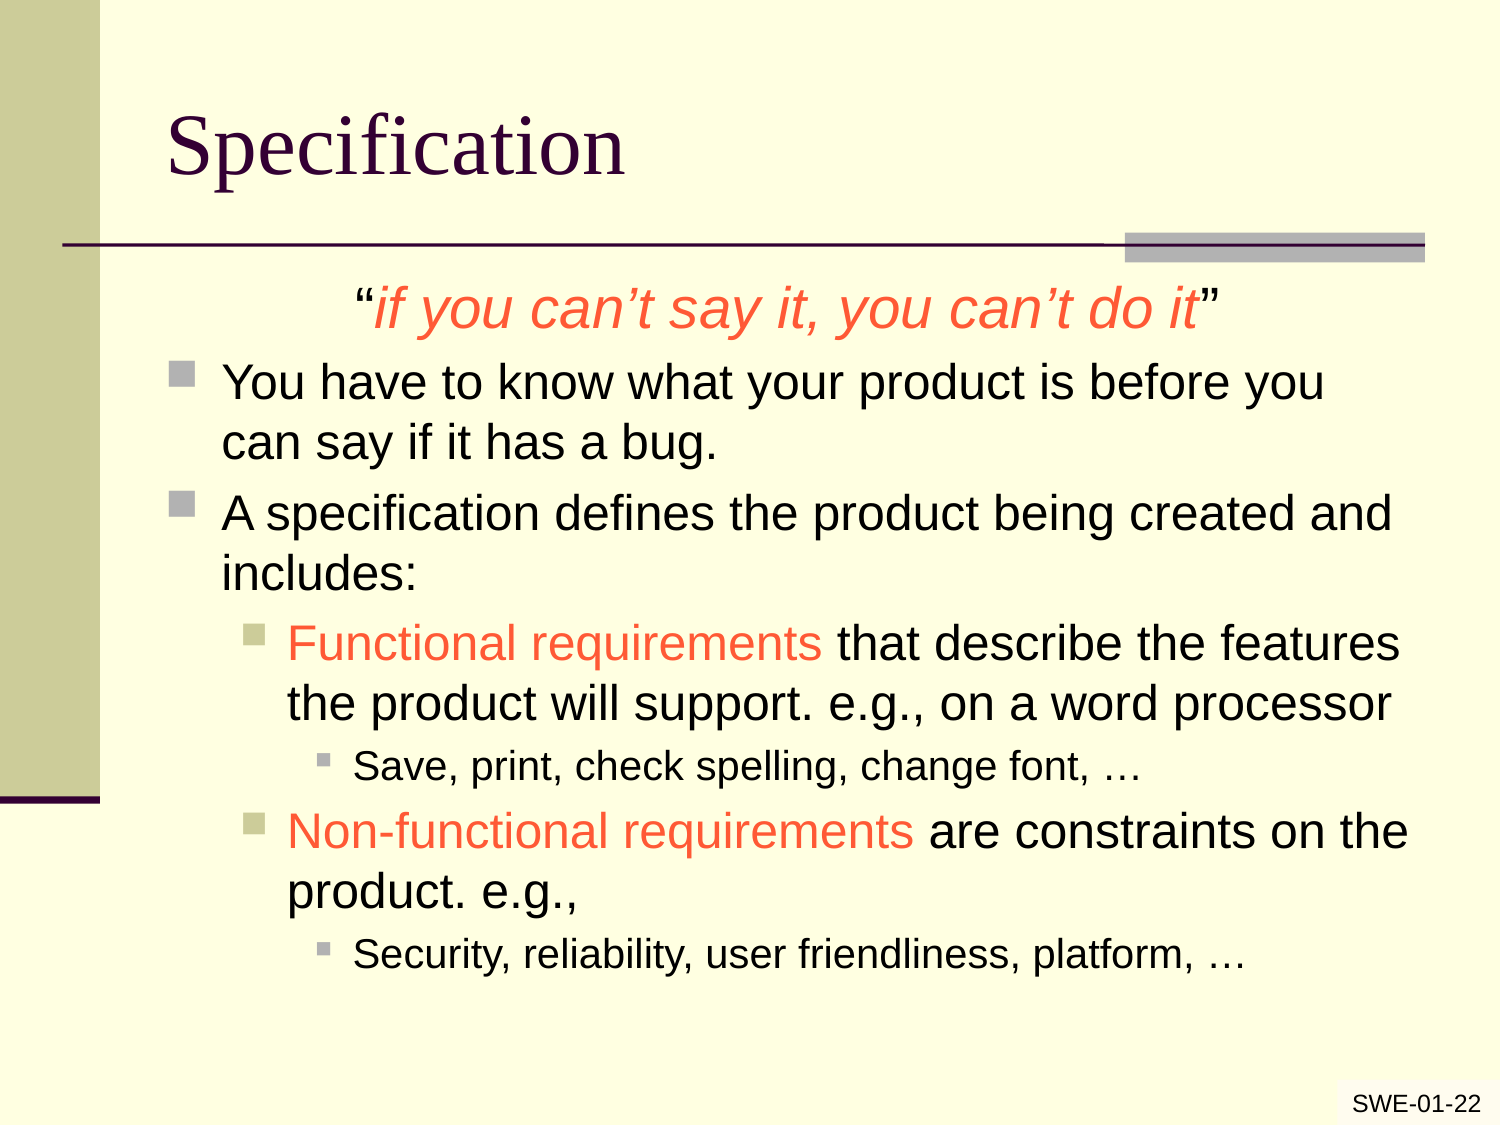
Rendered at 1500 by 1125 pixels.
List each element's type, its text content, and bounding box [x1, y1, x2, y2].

list “if you can’t say it, you can’t do it” You have to know what your product is before you can say if it has a bug. A specification defines the product being created and includes: Functional requirements that describe the features the product will support. e.g., on a word processor Save, print, check spelling, change font, … Non-functional requirements are constraints on the product. e.g., Security, reliability, user friendliness, platform, … [150, 262, 1425, 1006]
title Specification [150, 45, 1425, 234]
